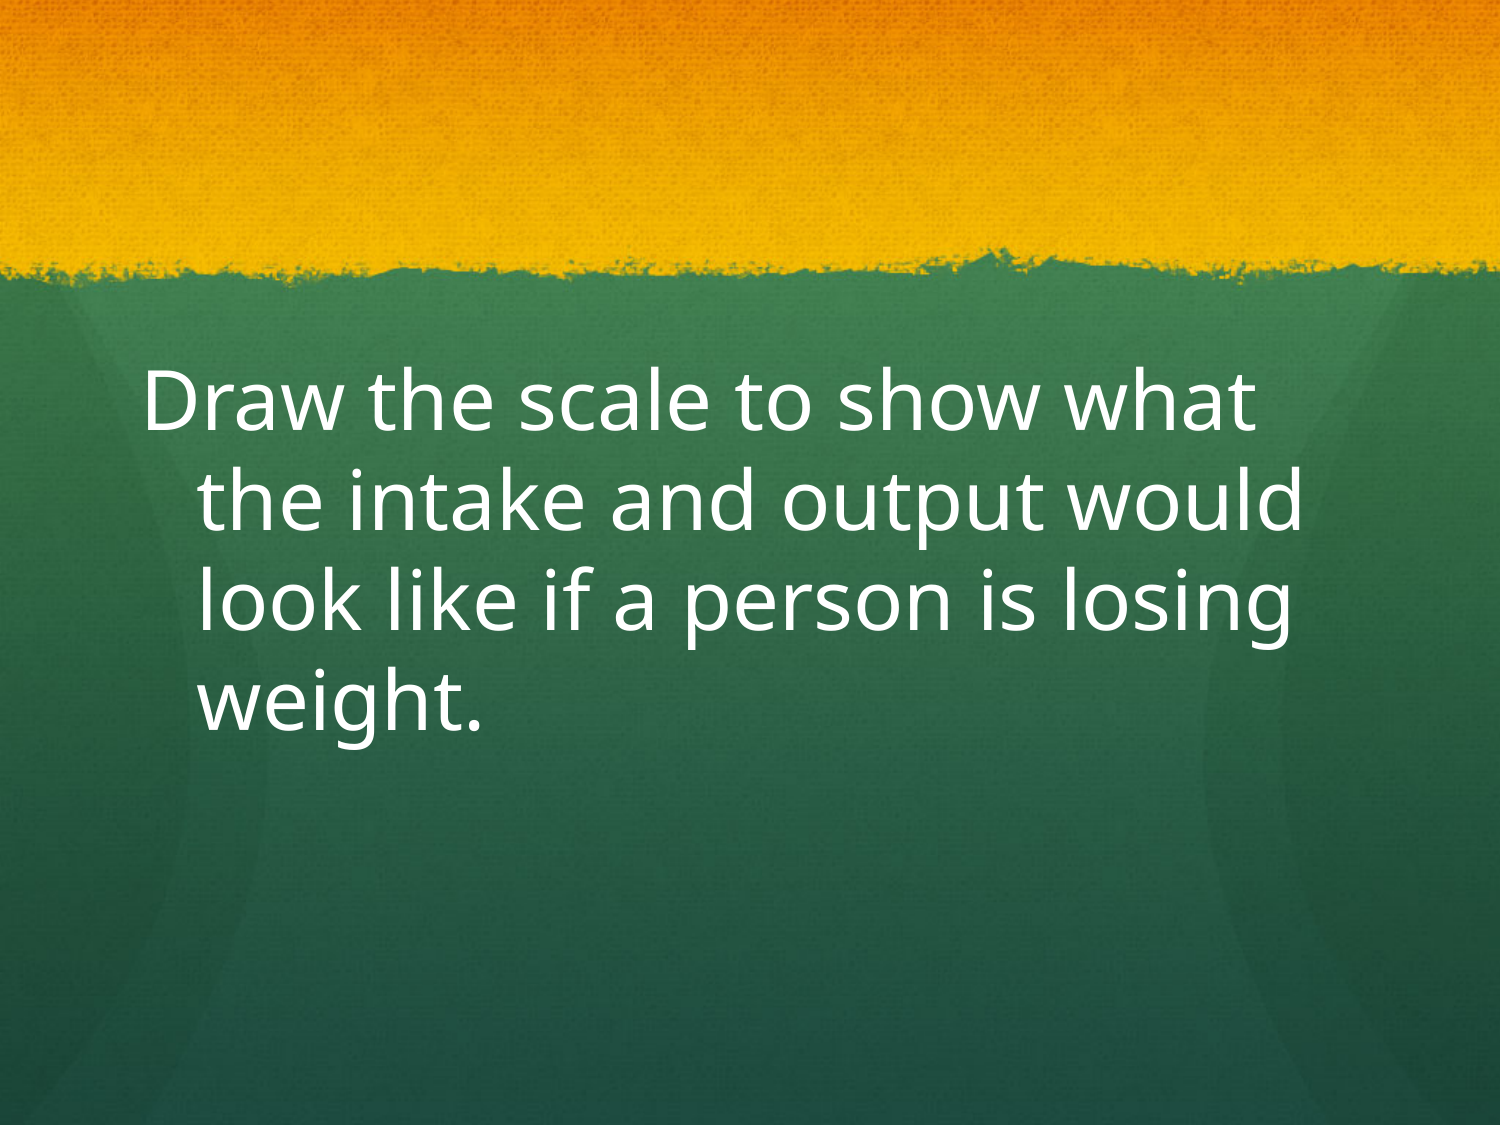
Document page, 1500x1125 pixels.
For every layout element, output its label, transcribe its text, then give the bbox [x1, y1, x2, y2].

picture [0, 0, 1500, 1125]
list Draw the scale to show what the intake and output would look like if a person is losing weight. [125, 339, 1375, 1026]
